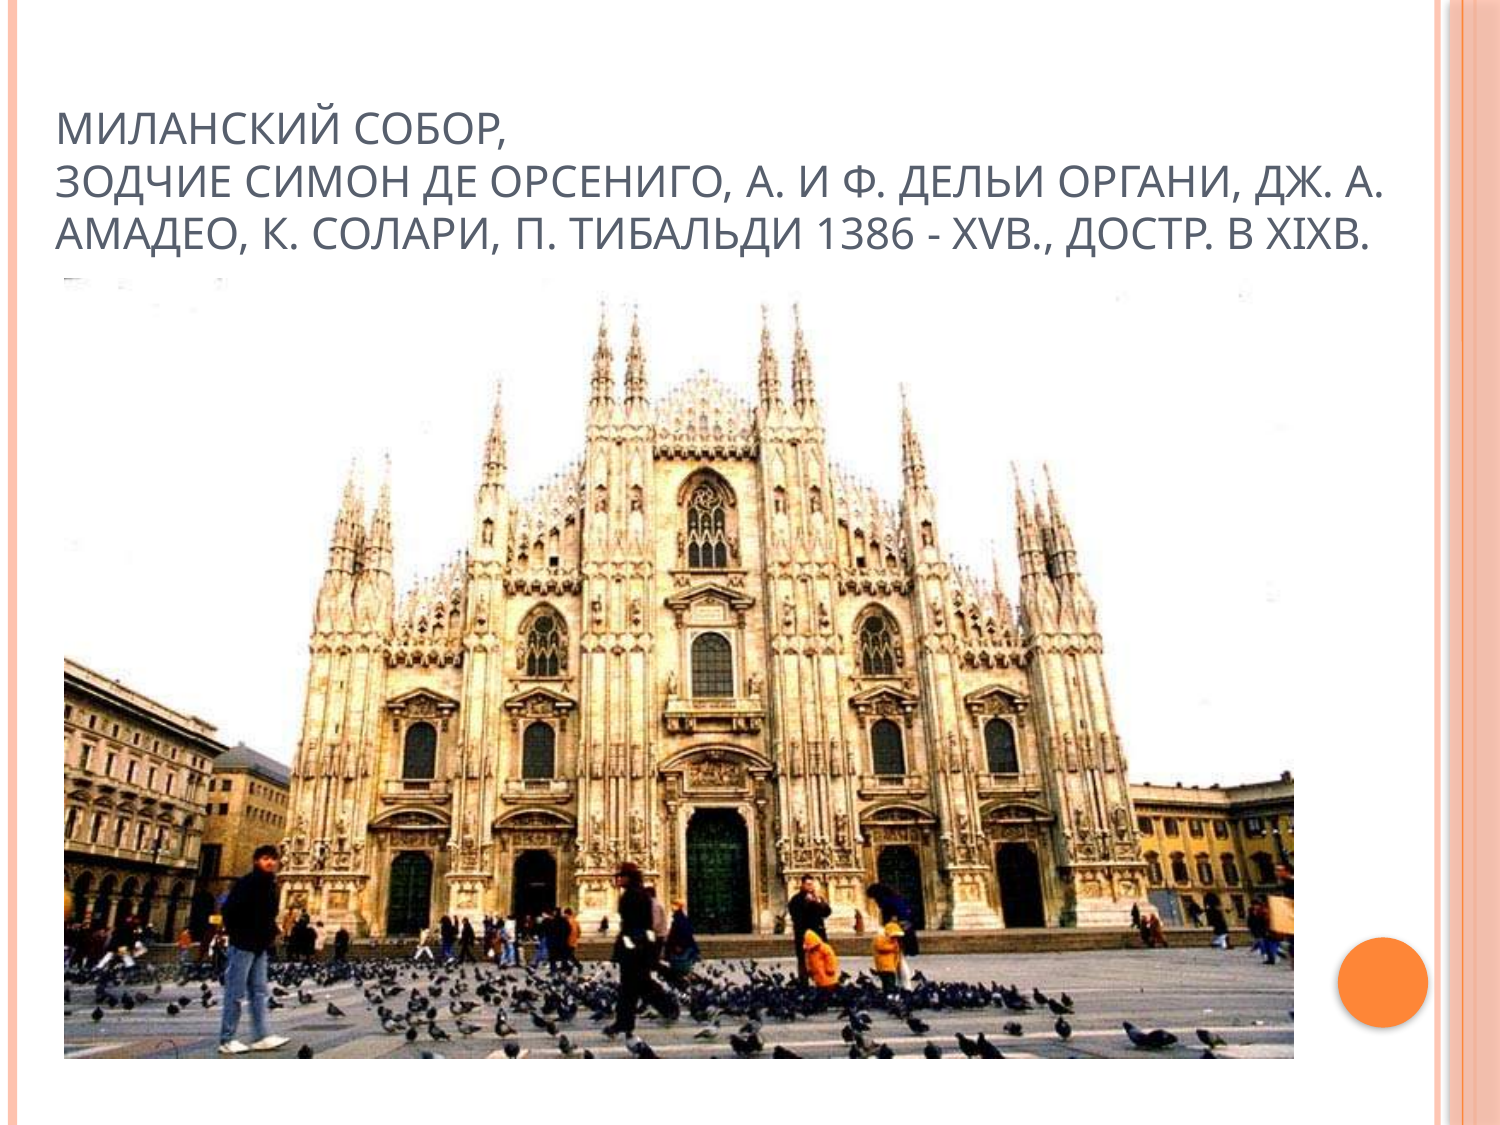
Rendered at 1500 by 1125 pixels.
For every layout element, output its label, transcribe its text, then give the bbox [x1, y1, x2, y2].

title Миланский собор, зодчие Симон де Орсениго, А. и Ф. дельи Органи, Дж. А. Амадео, К. Солари, П. Тибальди 1386 - XVв., достр. в XIXв. [41, 78, 1412, 266]
picture [64, 278, 1294, 1060]
